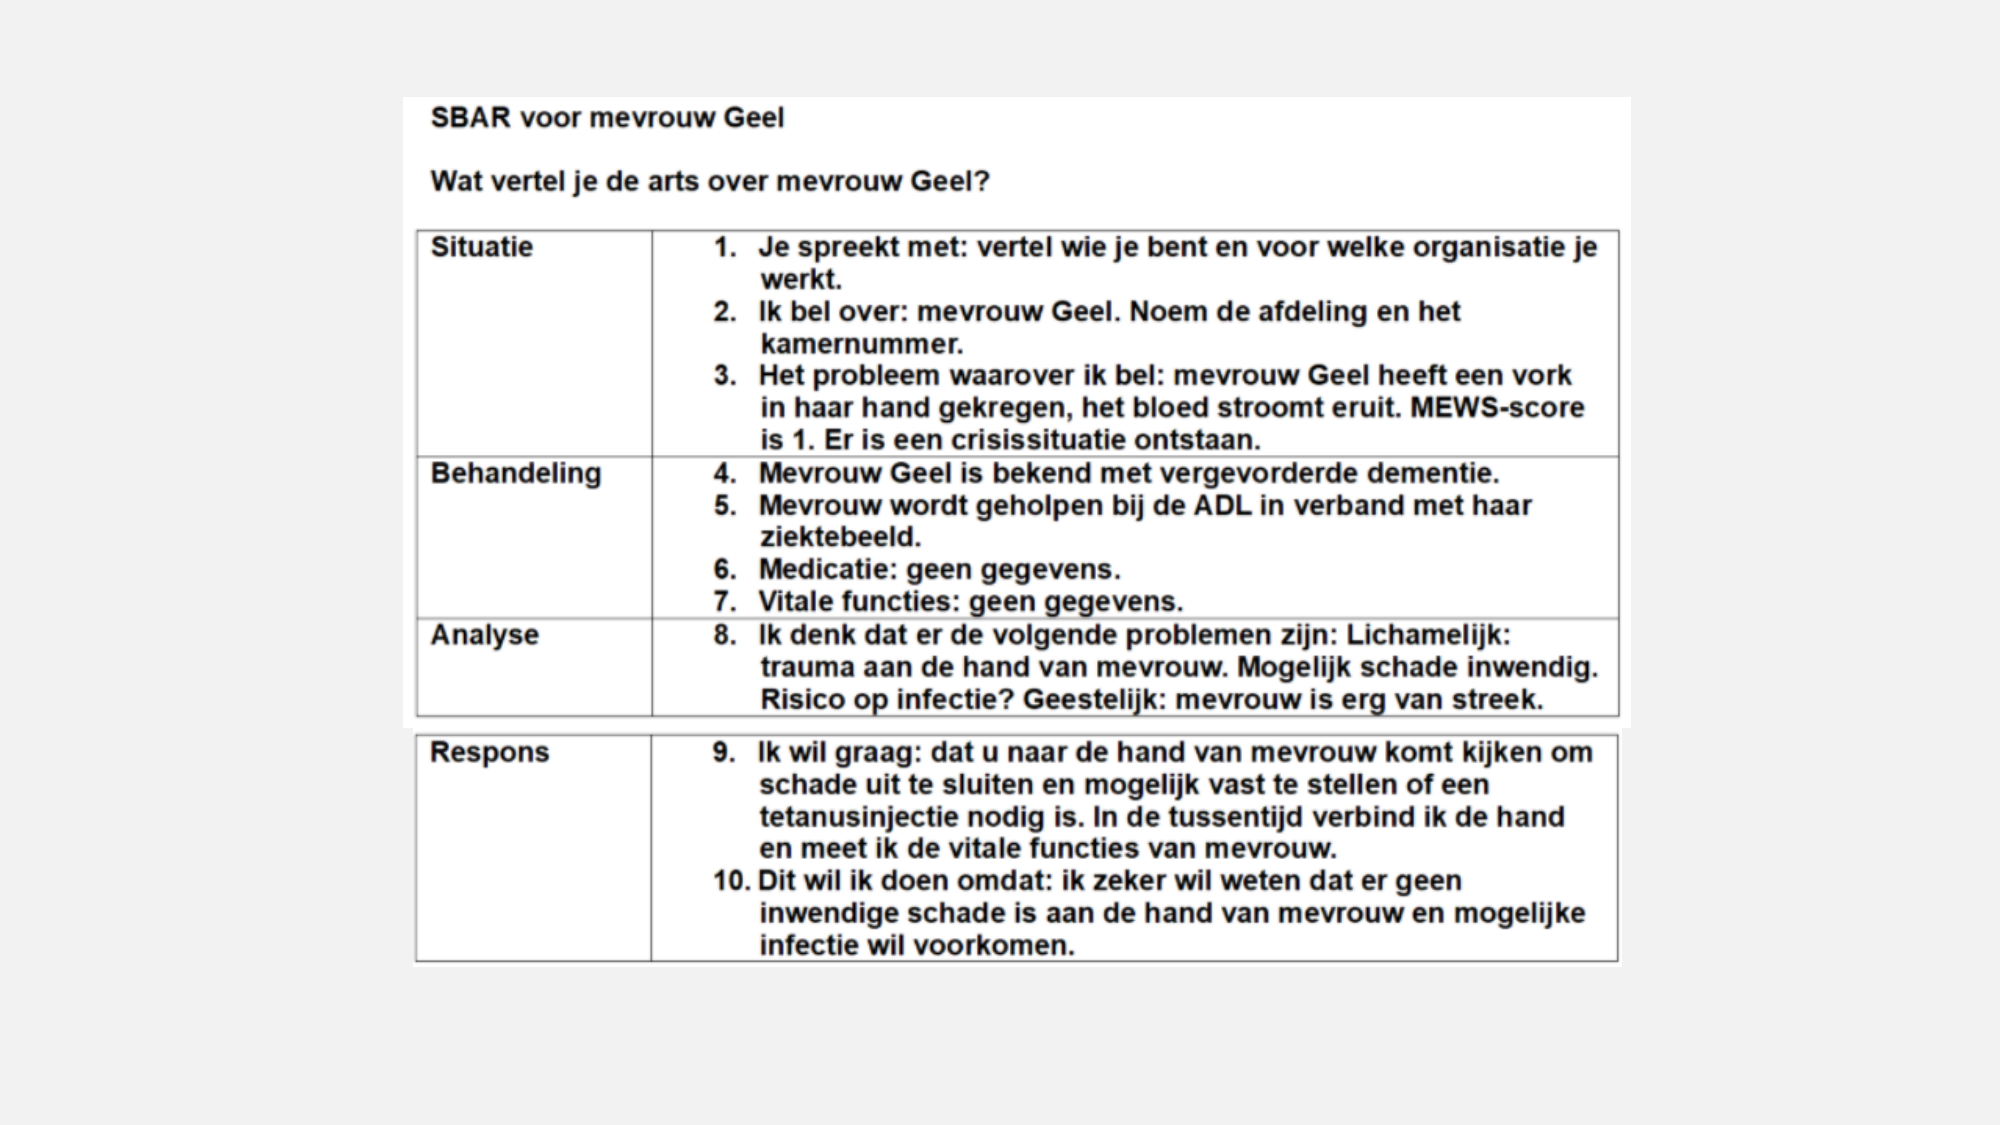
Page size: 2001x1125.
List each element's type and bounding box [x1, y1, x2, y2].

picture [403, 97, 1631, 967]
